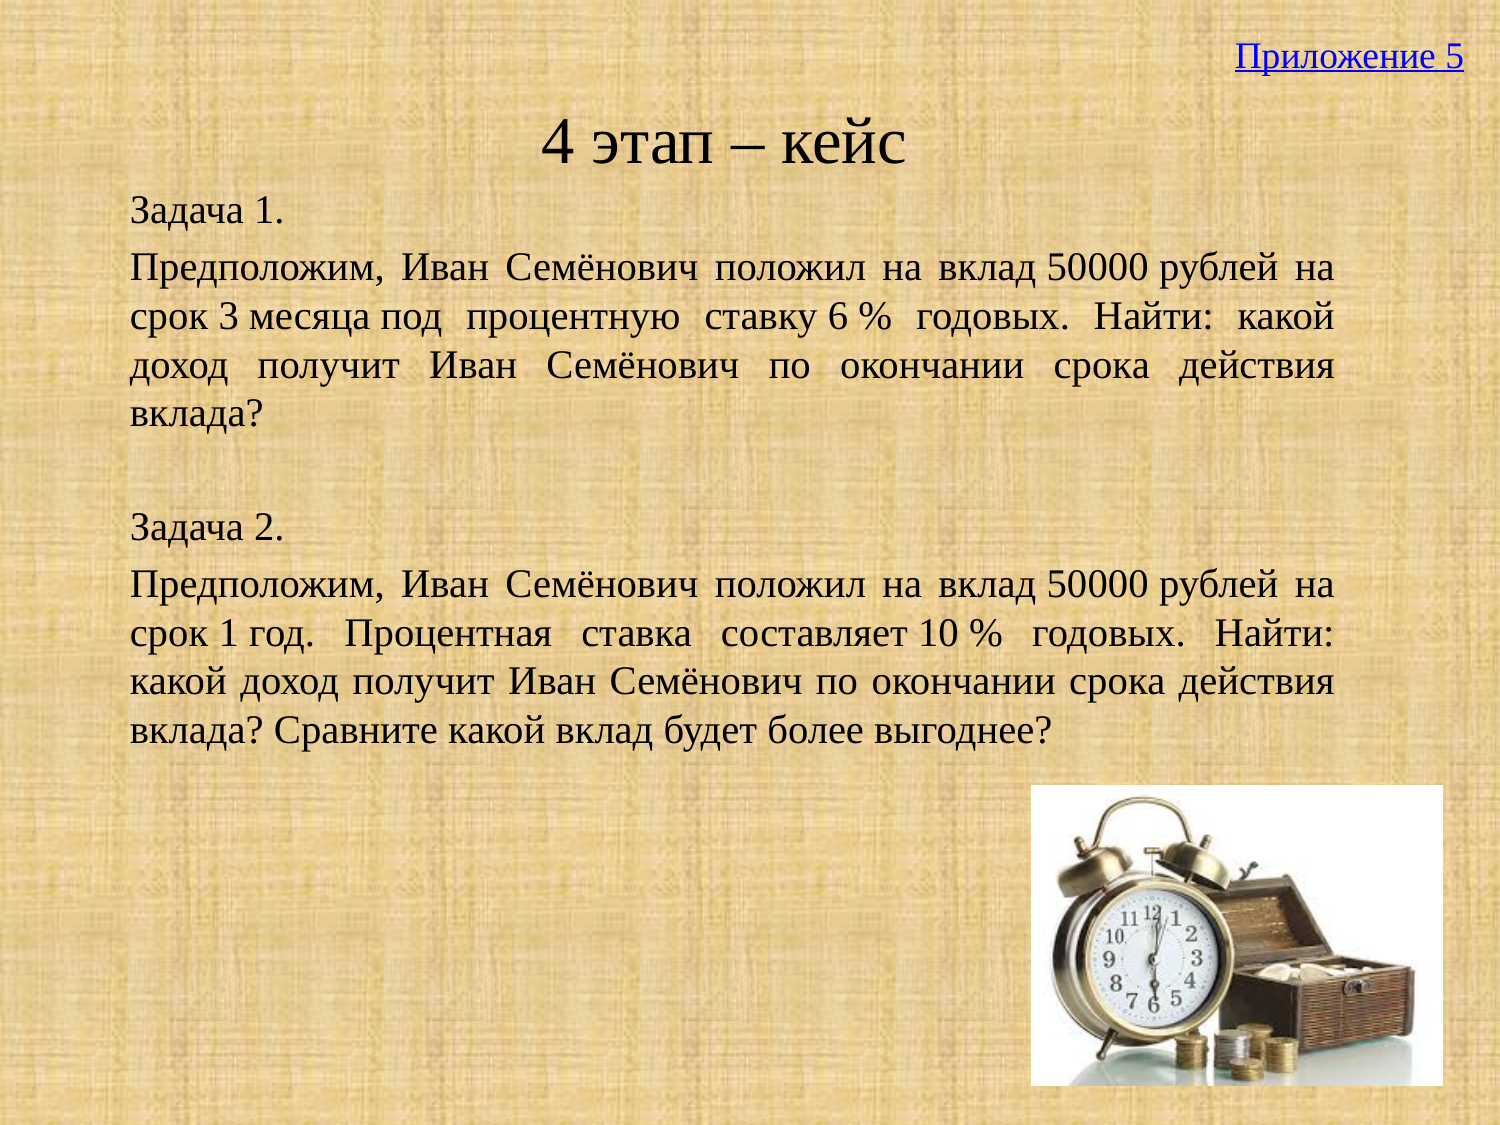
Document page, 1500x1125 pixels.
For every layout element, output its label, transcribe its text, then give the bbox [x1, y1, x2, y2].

list Задача 1. Предположим, Иван Семёнович положил на вклад 50000 рублей на срок 3 месяца под процентную ставку 6 % годовых. Найти: какой доход получит Иван Семёнович по окончании срока действия вклада? Задача 2. Предположим, Иван Семёнович положил на вклад 50000 рублей на срок 1 год. Процентная ставка составляет 10 % годовых. Найти: какой доход получит Иван Семёнович по окончании срока действия вклада? Сравните какой вклад будет более выгоднее? [114, 175, 1352, 762]
title 4 этап – кейс [40, 42, 1426, 231]
picture [0, 1, 1500, 1125]
text_box Приложение 5 [1219, 23, 1480, 84]
